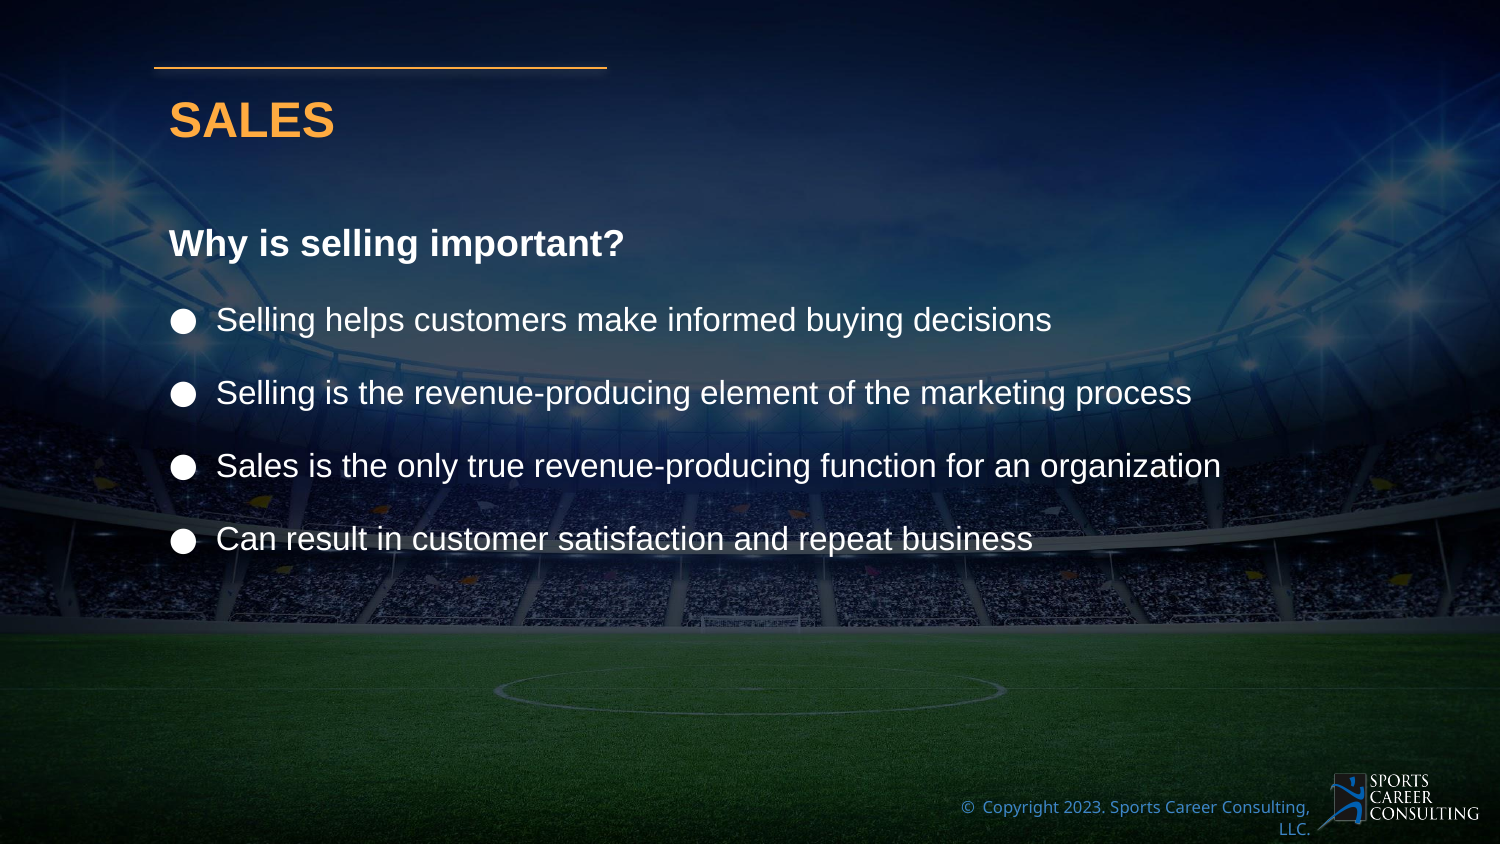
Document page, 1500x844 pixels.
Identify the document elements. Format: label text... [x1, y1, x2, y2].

list Why is selling important? Selling helps customers make informed buying decisions Selling is the revenue-producing element of the marketing process Sales is the only true revenue-producing function for an organization Can result in customer satisfaction and repeat business [153, 204, 1331, 703]
title SALES [153, 72, 1095, 204]
picture [0, 0, 1500, 844]
text_box © Copyright 2023. Sports Career Consulting, LLC. [914, 769, 1326, 844]
